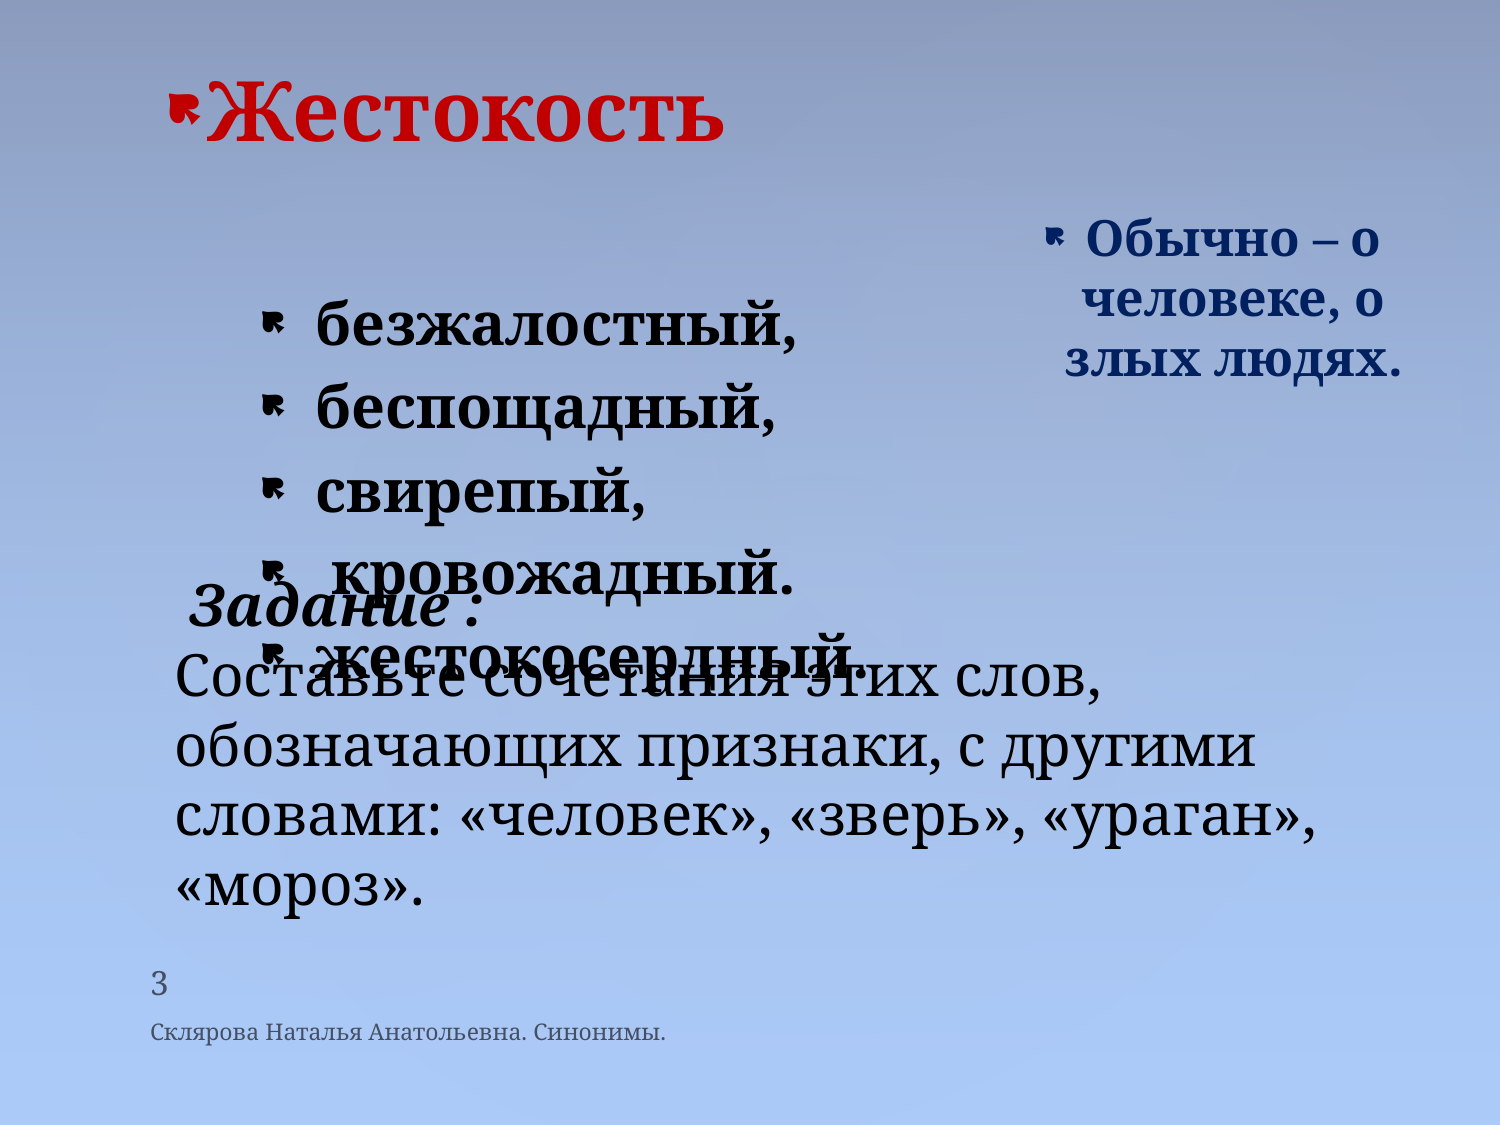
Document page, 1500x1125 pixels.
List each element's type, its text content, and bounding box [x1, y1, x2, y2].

list Обычно – о человеке, о злых людях. [950, 137, 1472, 457]
text_box безжалостный, беспощадный, свирепый, кровожадный. жестокосердный. [242, 278, 1434, 700]
slide_number 3 [135, 958, 485, 1009]
title Задание : Составьте сочетания этих слов, обозначающих признаки, с другими словами: «человек», «зверь», «ураган», «мороз». [159, 775, 1459, 926]
list Жестокость [147, 0, 792, 339]
footer Склярова Наталья Анатольевна. Синонимы. [135, 1009, 885, 1070]
